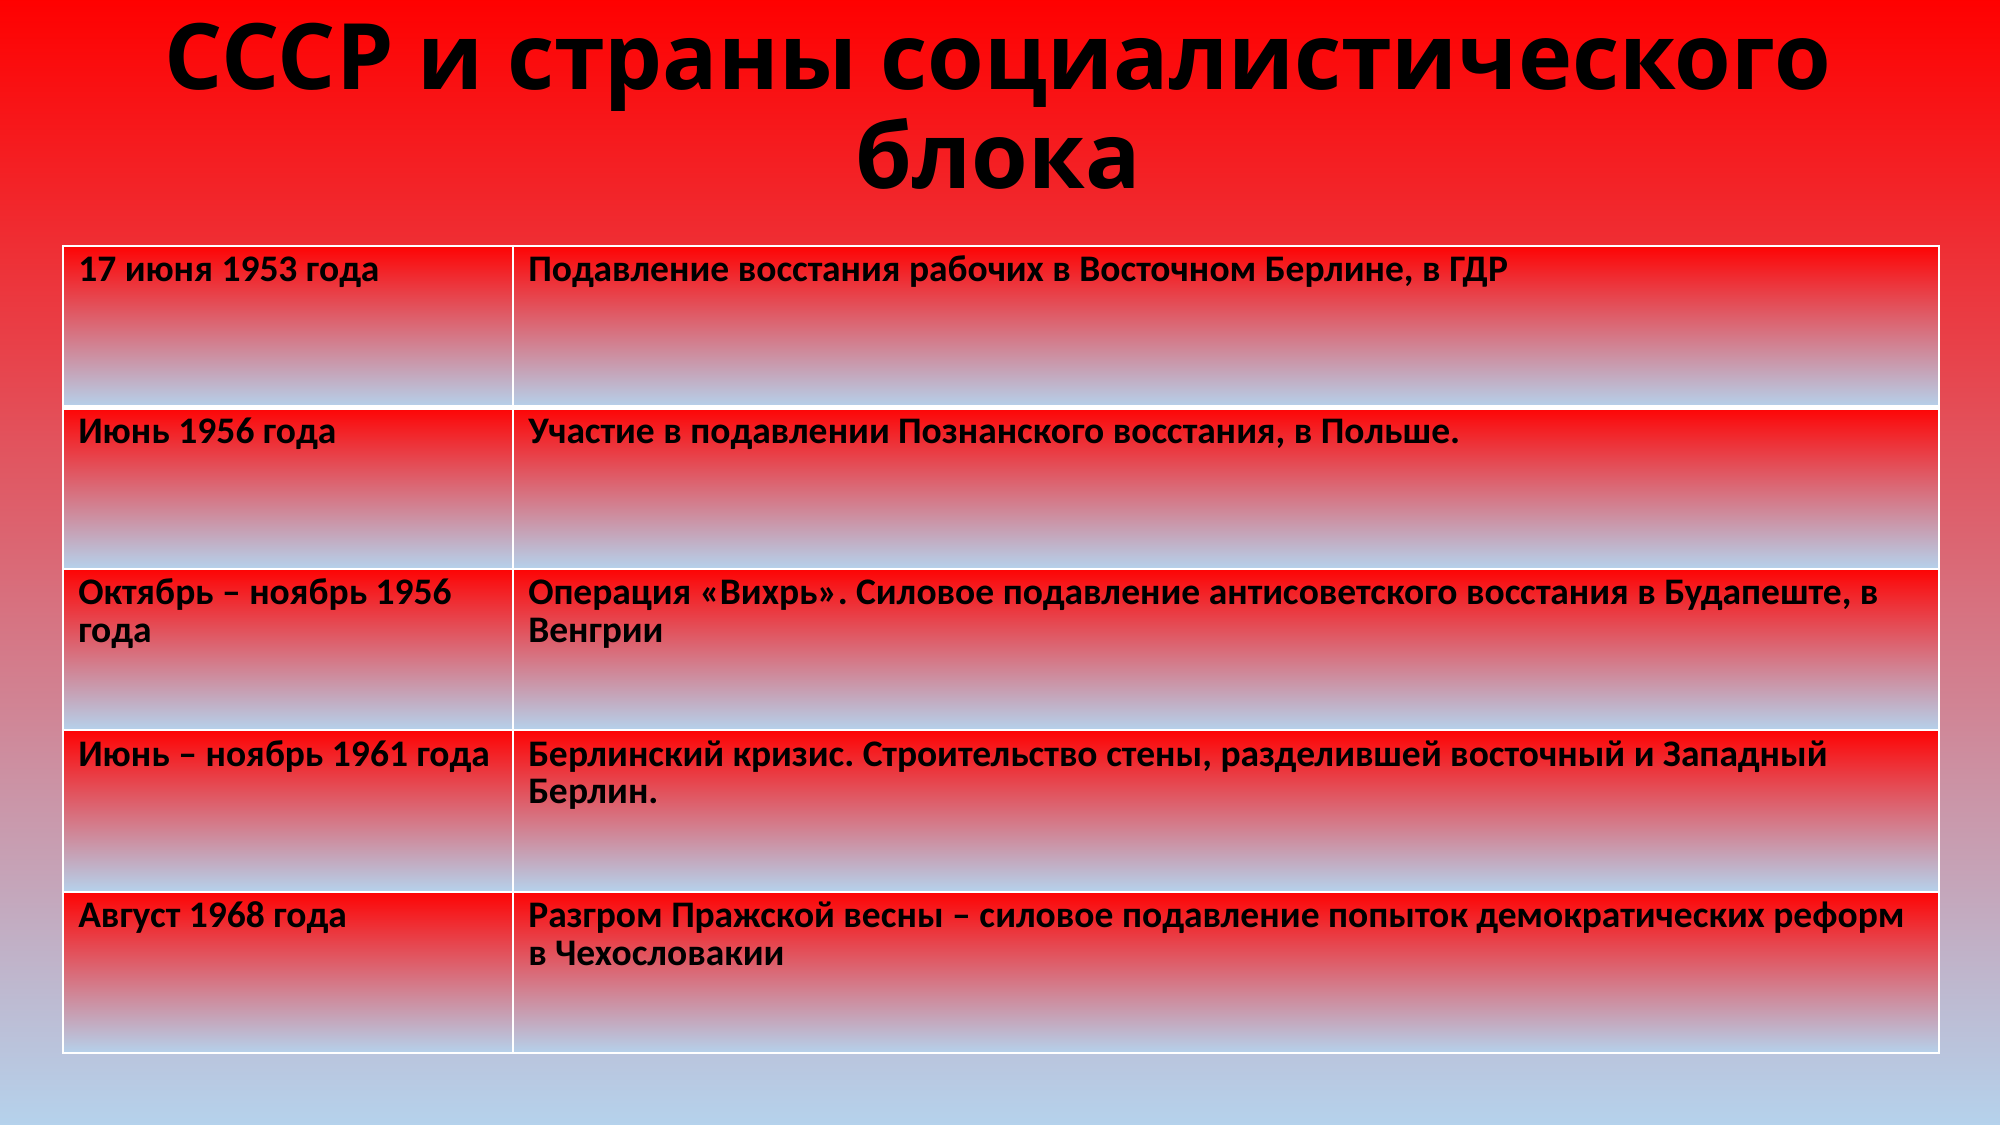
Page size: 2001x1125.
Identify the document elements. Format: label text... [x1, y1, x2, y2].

table_cell Участие в подавлении Познанского восстания, в Польше. [514, 410, 1938, 568]
table_cell Октябрь – ноябрь 1956 года [64, 570, 512, 729]
table_cell Разгром Пражской весны – силовое подавление попыток демократических реформ в Чехословакии [514, 893, 1938, 1052]
table_cell Июнь – ноябрь 1961 года [64, 731, 512, 891]
table_header 17 июня 1953 года [64, 247, 512, 405]
table_cell Операция «Вихрь». Силовое подавление антисоветского восстания в Будапеште, в Венгрии [514, 570, 1938, 729]
table_cell Август 1968 года [64, 893, 512, 1052]
title СССР и страны социалистического блока [37, 28, 1959, 190]
table_cell Берлинский кризис. Строительство стены, разделившей восточный и Западный Берлин. [514, 731, 1938, 891]
table_header Подавление восстания рабочих в Восточном Берлине, в ГДР [514, 247, 1938, 405]
table_cell Июнь 1956 года [64, 410, 512, 568]
